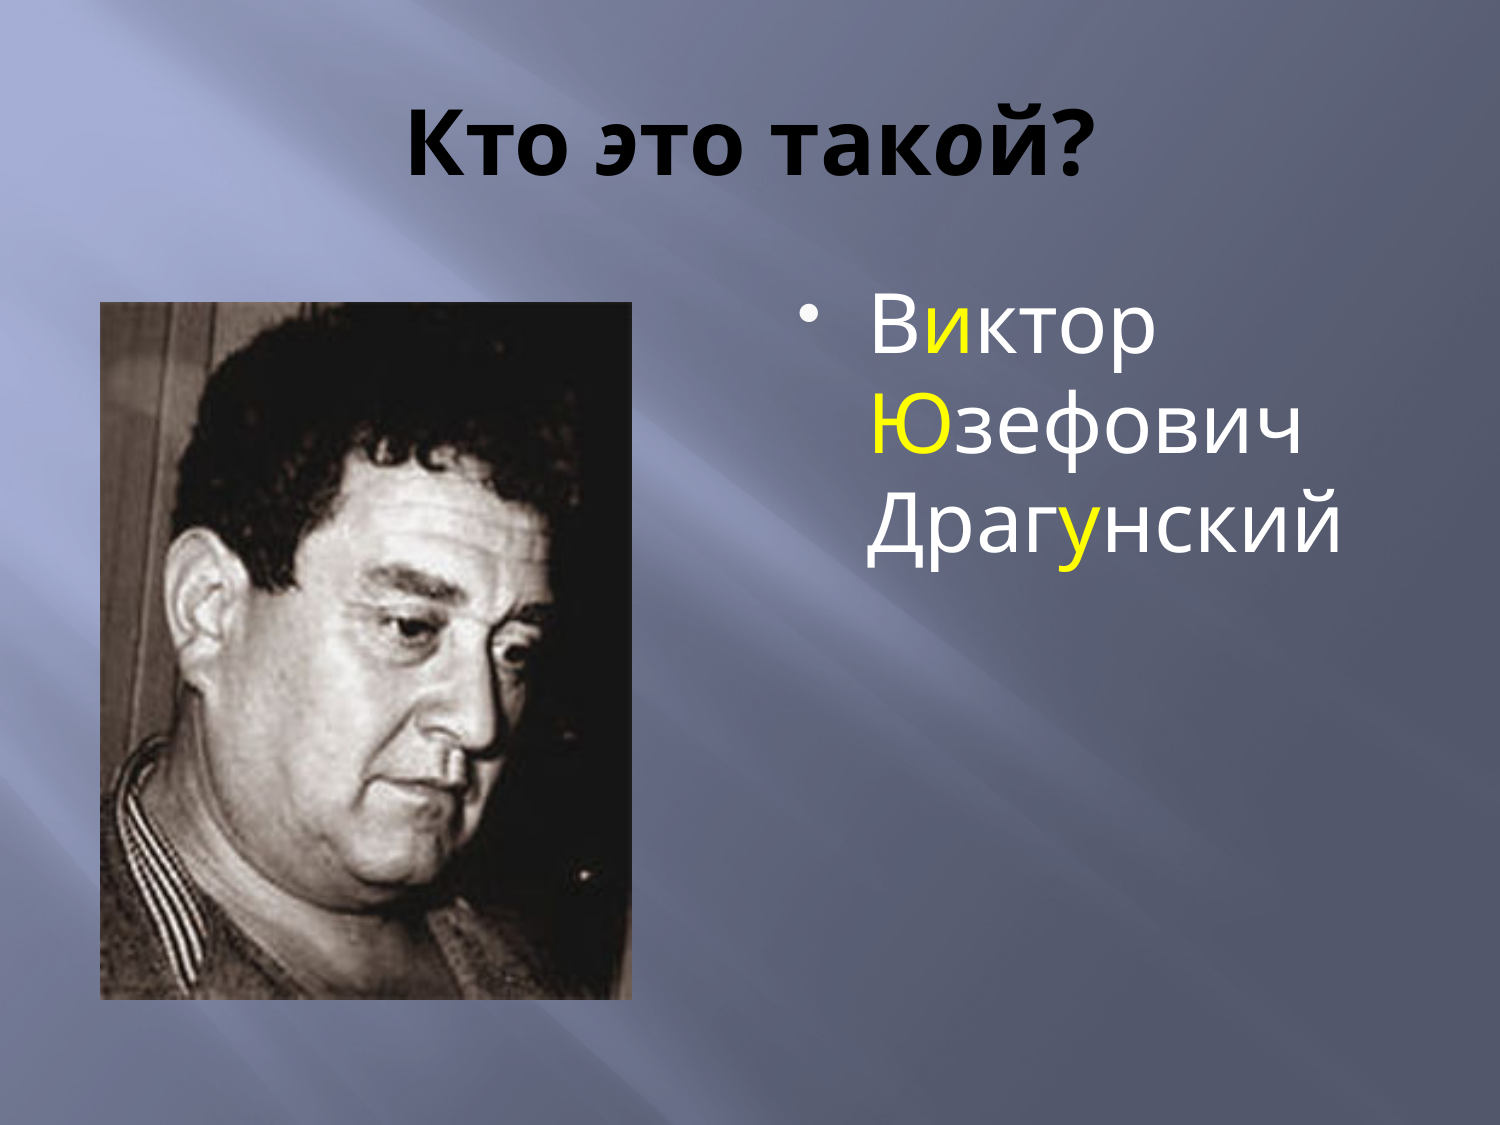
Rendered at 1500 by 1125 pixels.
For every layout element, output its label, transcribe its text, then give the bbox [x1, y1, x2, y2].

title Кто это такой? [75, 45, 1425, 233]
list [100, 302, 633, 1000]
list Виктор Юзефович Драгунский [762, 262, 1425, 1005]
